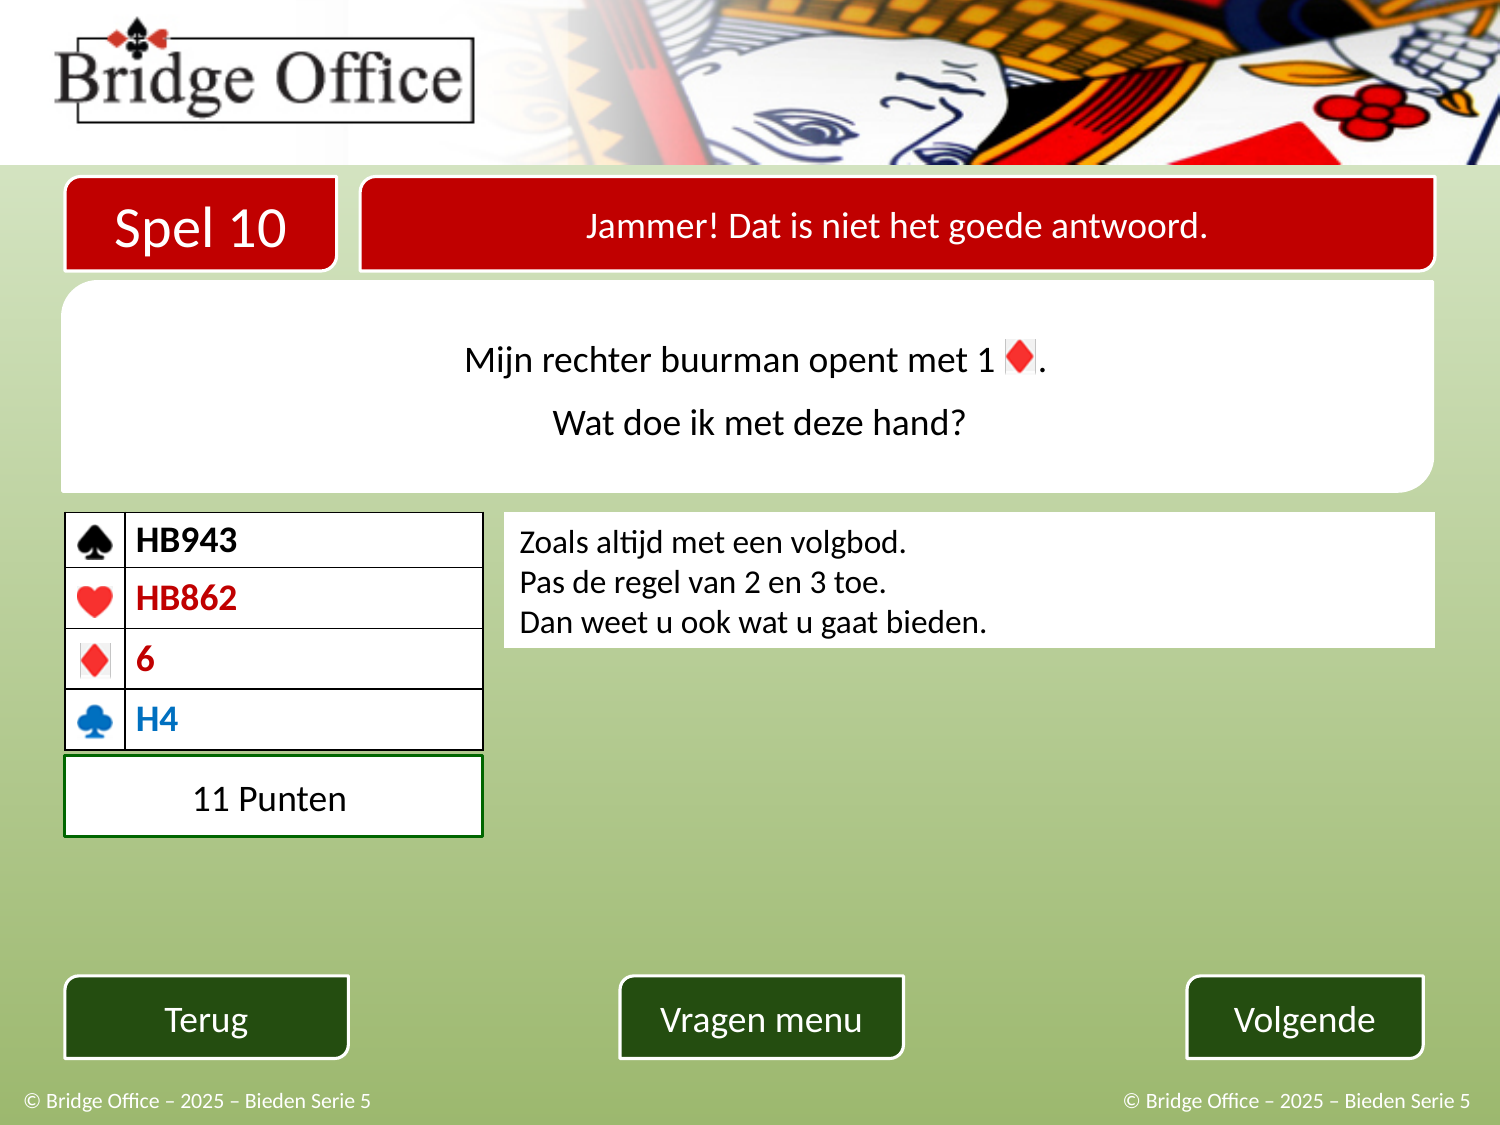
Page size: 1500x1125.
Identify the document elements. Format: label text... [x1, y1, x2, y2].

table_cell [66, 690, 124, 749]
picture [1001, 339, 1038, 375]
text_box © Bridge Office – 2025 – Bieden Serie 5 [1107, 1079, 1500, 1121]
text_box Vragen menu [618, 974, 906, 1061]
table_cell 6 [126, 629, 482, 688]
picture [77, 703, 114, 740]
table_cell H4 [126, 690, 482, 749]
text_box Volgende [1185, 974, 1425, 1061]
text_box Zoals altijd met een volgbod. Pas de regel van 2 en 3 toe. Dan weet u ook wat u gaat bieden. [504, 512, 1435, 648]
text_box Spel 10 [63, 179, 339, 273]
table_header [66, 513, 124, 567]
text_box [61, 280, 1435, 493]
text_box 11 Punten [63, 754, 484, 838]
text_box Jammer! Dat is niet het goede antwoord. [358, 179, 1437, 273]
picture [77, 585, 114, 618]
text_box Terug [63, 974, 350, 1061]
table_header HB943 [126, 513, 482, 567]
picture [77, 643, 114, 679]
table_cell [66, 568, 124, 628]
picture [0, 0, 1500, 166]
table_cell HB862 [126, 568, 482, 628]
text_box Mijn rechter buurman opent met 1 . [449, 327, 1075, 388]
picture [77, 524, 114, 561]
text_box © Bridge Office – 2025 – Bieden Serie 5 [8, 1079, 393, 1121]
table_cell [66, 629, 124, 688]
text_box Wat doe ik met deze hand? [537, 390, 986, 451]
